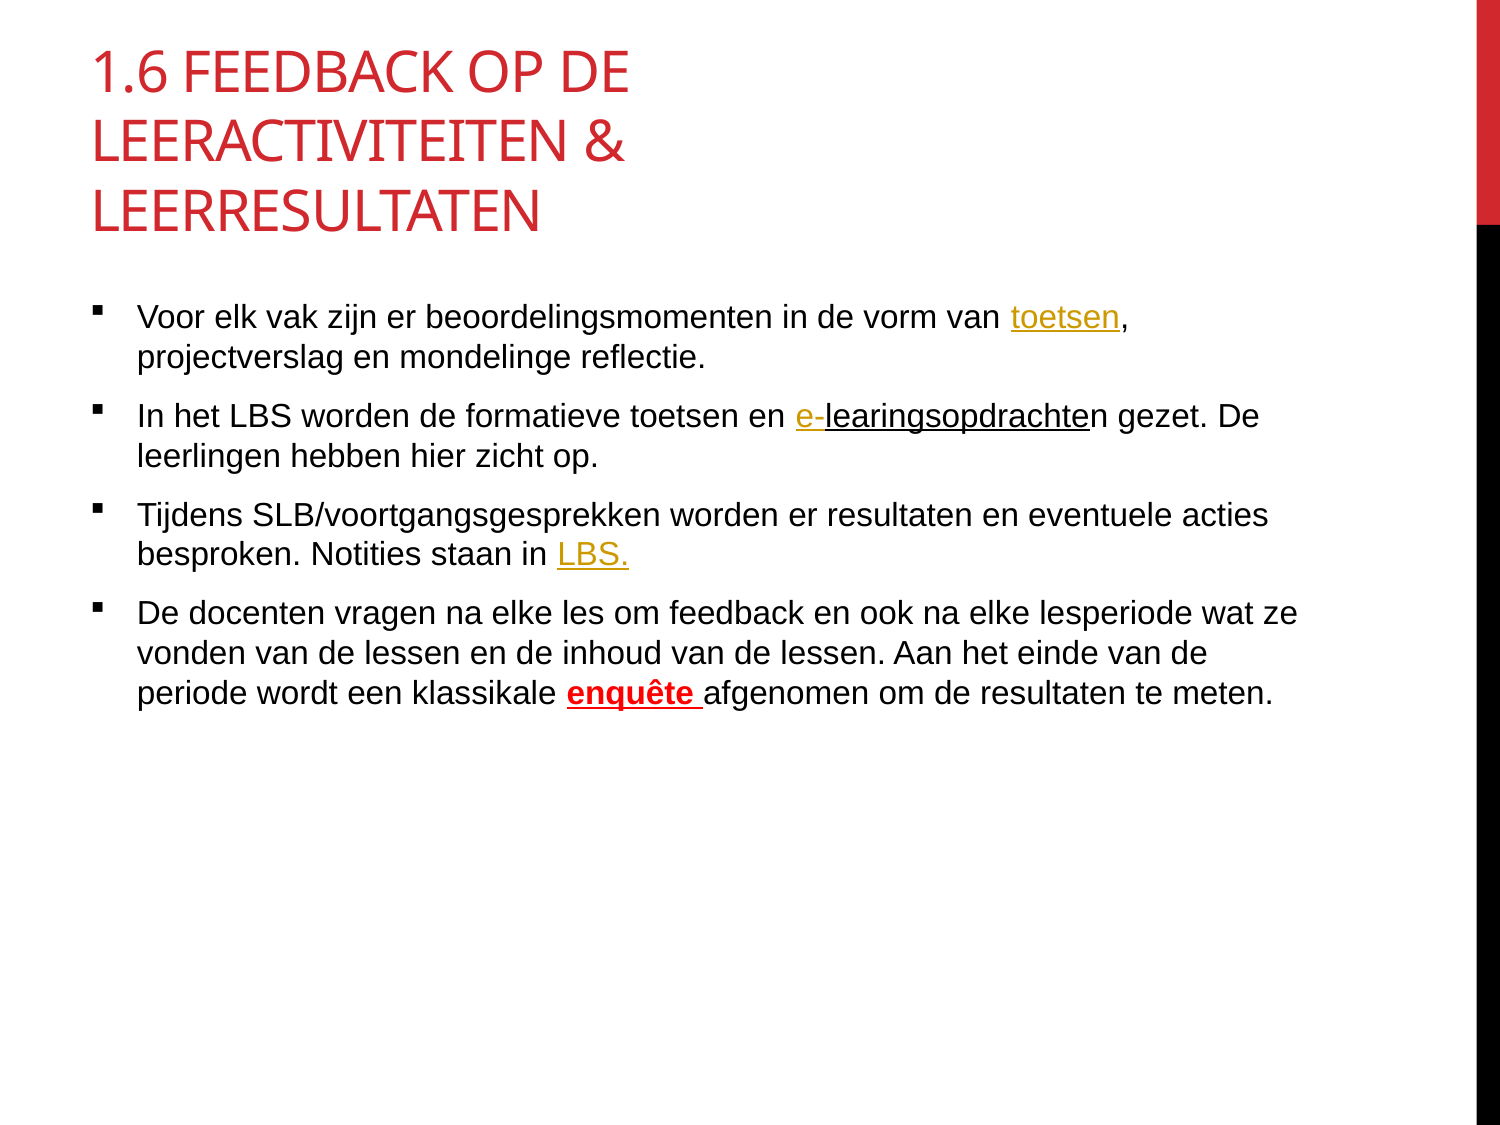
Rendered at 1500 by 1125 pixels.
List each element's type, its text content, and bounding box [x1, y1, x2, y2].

title 1.6 feedback op de leeractiviteiten & leerresultaten [75, 25, 1025, 250]
list Voor elk vak zijn er beoordelingsmomenten in de vorm van toetsen, projectverslag en mondelinge reflectie. In het LBS worden de formatieve toetsen en e-learingsopdrachten gezet. De leerlingen hebben hier zicht op. Tijdens SLB/voortgangsgesprekken worden er resultaten en eventuele acties besproken. Notities staan in LBS. De docenten vragen na elke les om feedback en ook na elke lesperiode wat ze vonden van de lessen en de inhoud van de lessen. Aan het einde van de periode wordt een klassikale enquête afgenomen om de resultaten te meten. [75, 287, 1325, 1005]
